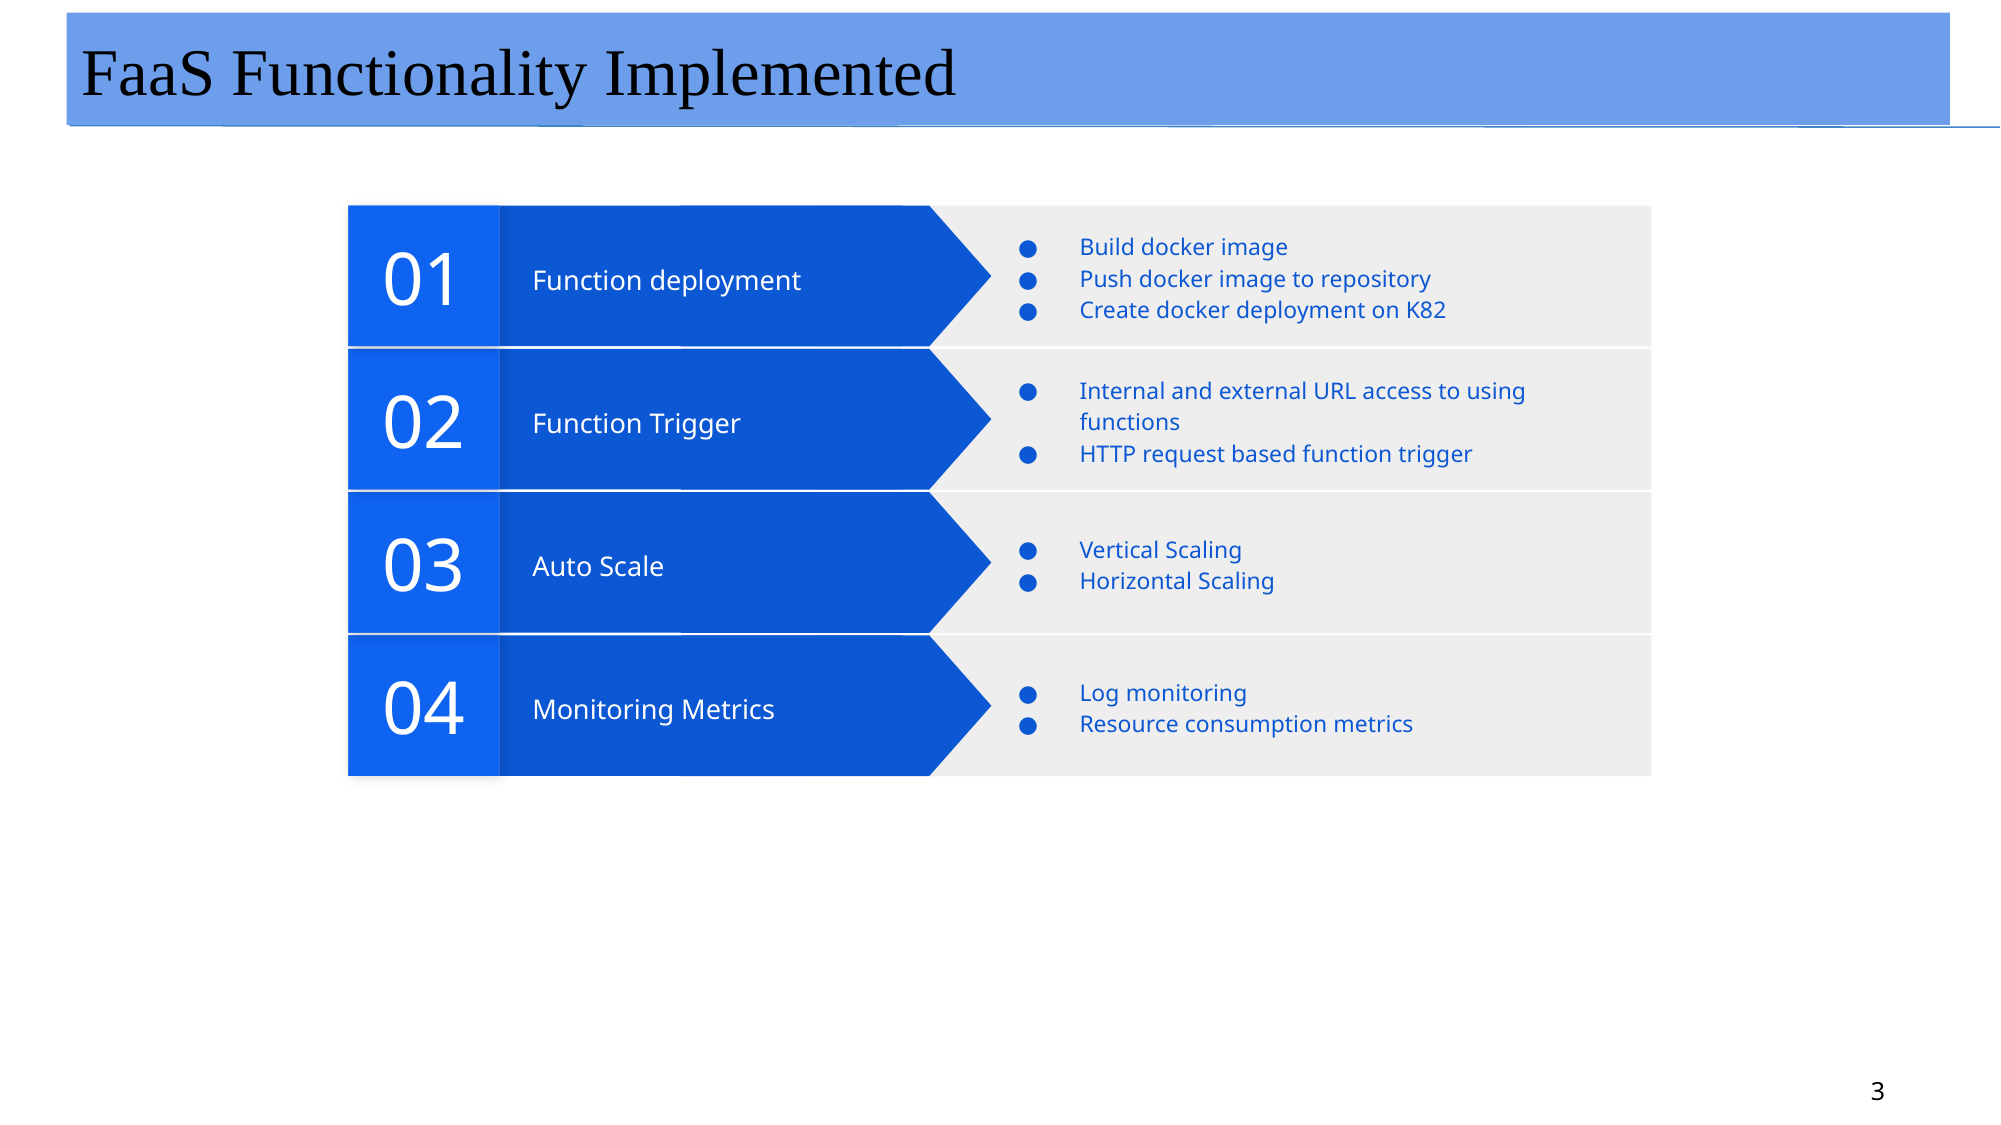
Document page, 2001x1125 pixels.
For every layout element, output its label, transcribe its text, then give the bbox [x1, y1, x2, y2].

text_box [348, 497, 1652, 634]
slide_number ‹#› [1433, 1062, 1900, 1123]
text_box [348, 352, 1652, 490]
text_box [348, 205, 1652, 347]
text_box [348, 640, 1652, 777]
title FaaS Functionality Implemented [66, 12, 1950, 125]
